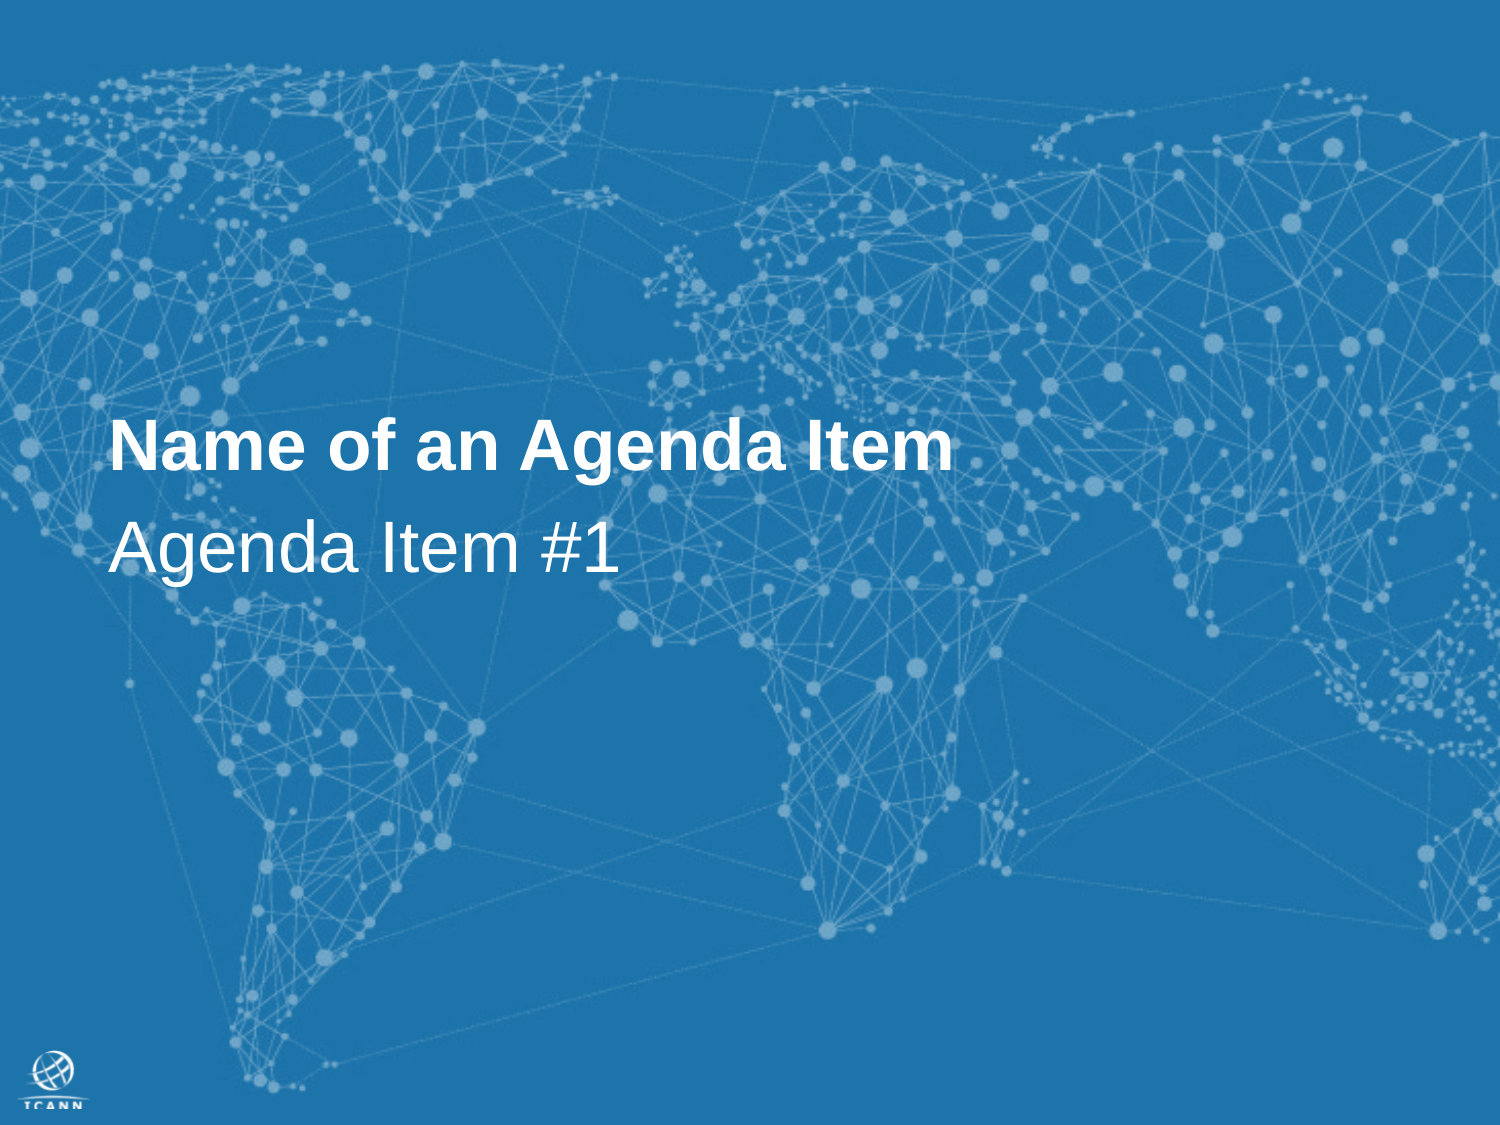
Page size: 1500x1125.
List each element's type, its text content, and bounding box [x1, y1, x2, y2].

list Name of an Agenda Item Agenda Item #1 [93, 389, 1120, 674]
